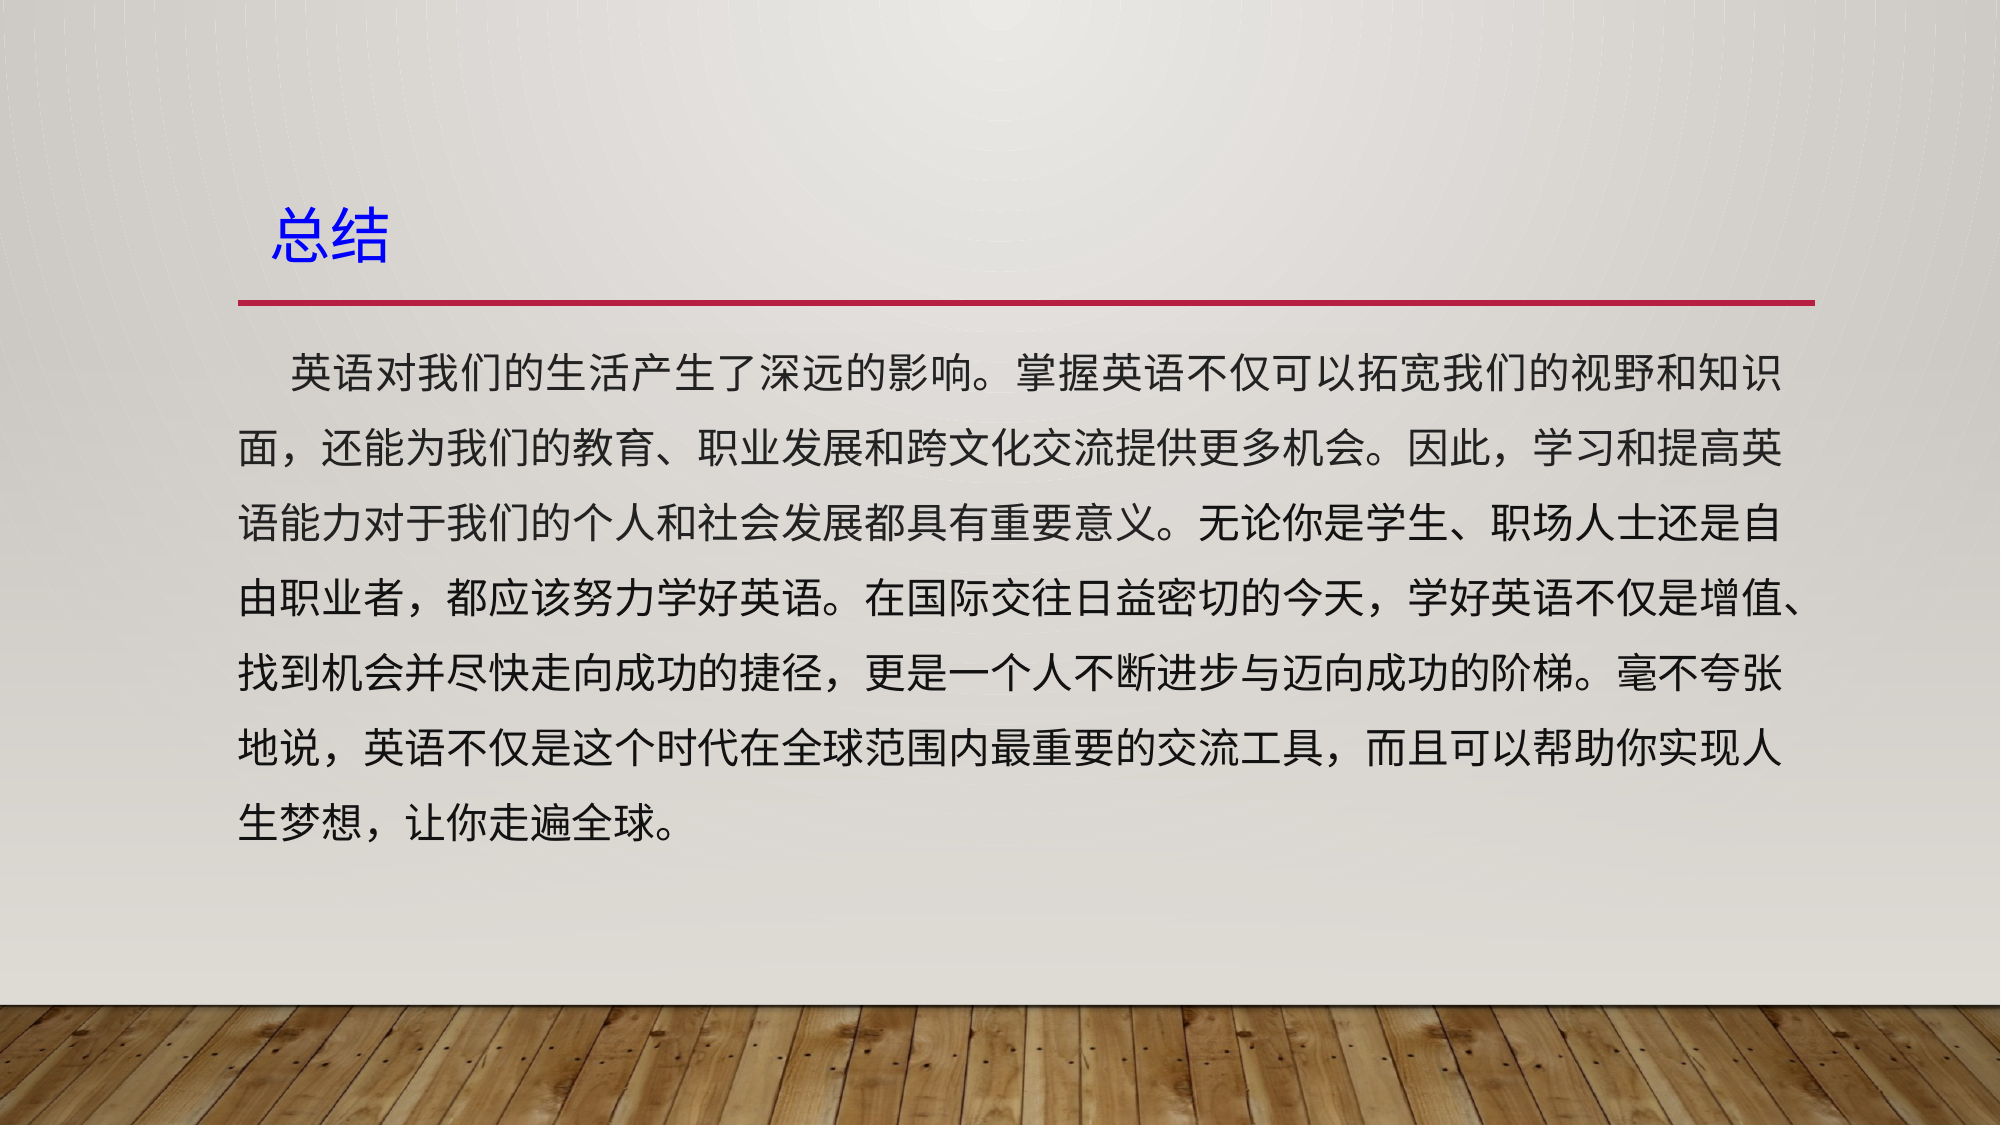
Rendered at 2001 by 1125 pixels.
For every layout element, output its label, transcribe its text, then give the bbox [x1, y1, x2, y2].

picture [0, 1005, 2000, 1125]
list 英语对我们的生活产生了深远的影响。掌握英语不仅可以拓宽我们的视野和知识面，还能为我们的教育、职业发展和跨文化交流提供更多机会。因此，学习和提高英语能力对于我们的个人和社会发展都具有重要意义。无论你是学生、职场人士还是自由职业者，都应该努力学好英语。在国际交往日益密切的今天，学好英语不仅是增值、找到机会并尽快走向成功的捷径，更是一个人不断进步与迈向成功的阶梯。毫不夸张地说，英语不仅是这个时代在全球范围内最重要的交流工具，而且可以帮助你实现人生梦想，让你走遍全球。 [222, 314, 1799, 881]
title 总结 [254, 198, 1441, 280]
